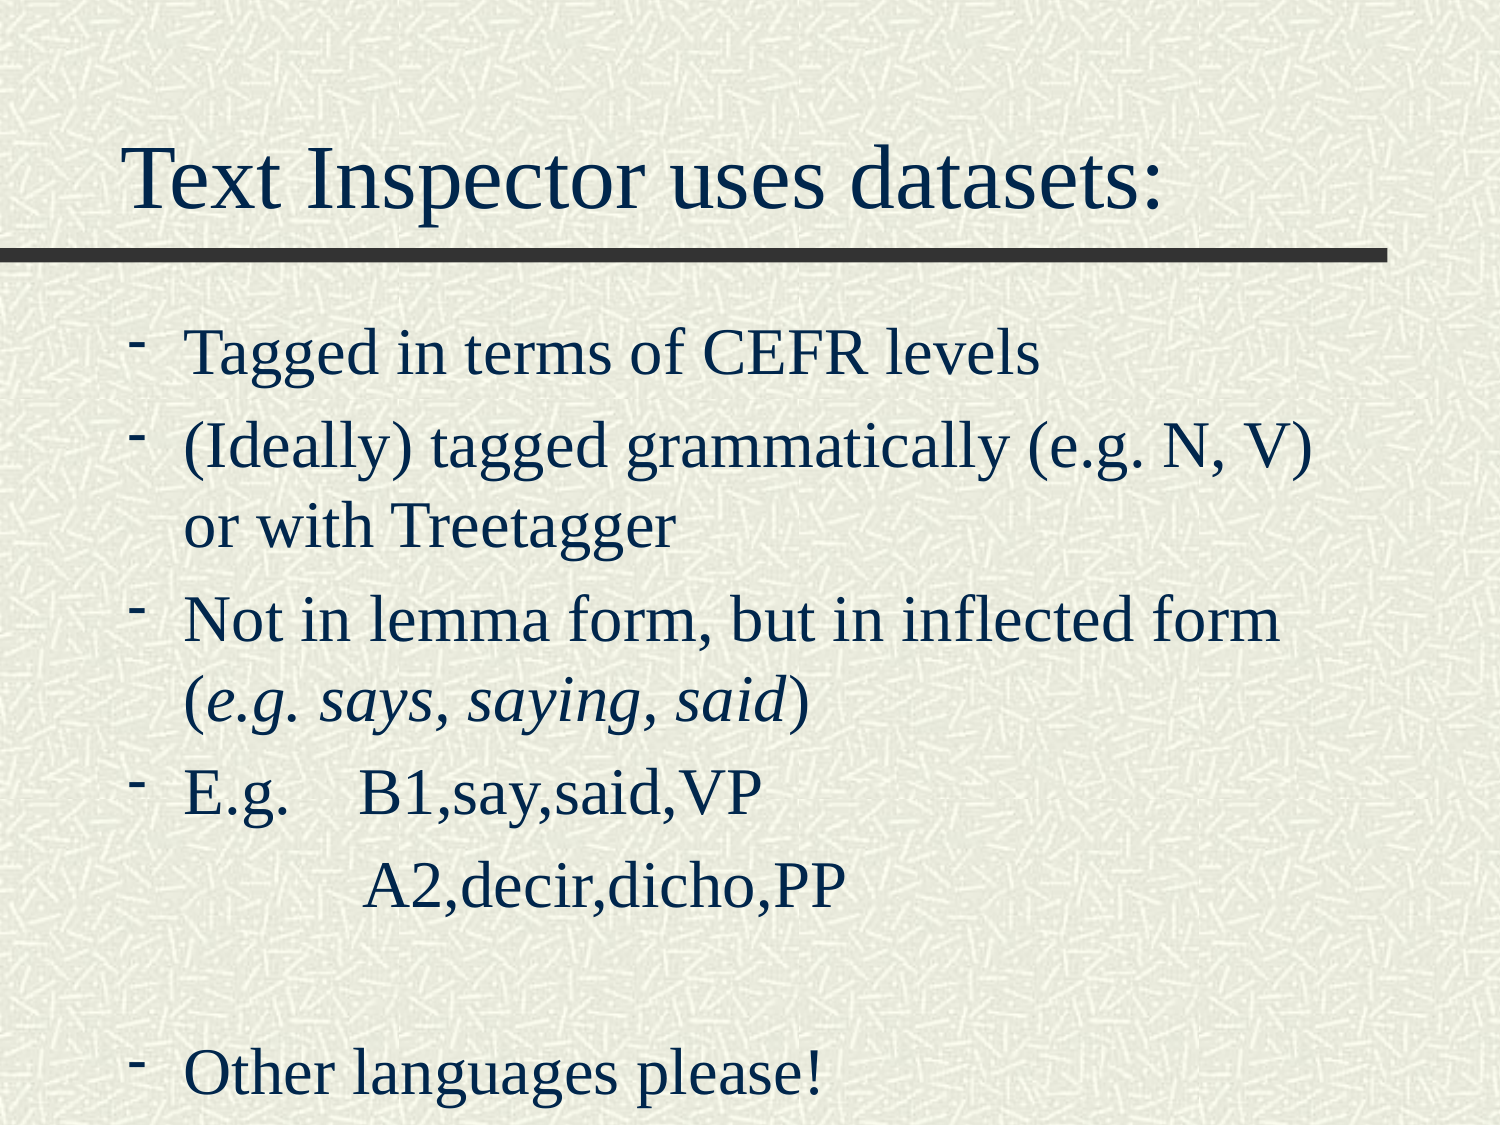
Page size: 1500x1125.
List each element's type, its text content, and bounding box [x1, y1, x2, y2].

title Text Inspector uses datasets: [105, 46, 1455, 235]
list Tagged in terms of CEFR levels (Ideally) tagged grammatically (e.g. N, V) or with Treetagger Not in lemma form, but in inflected form (e.g. says, saying, said) E.g. B1,say,said,VP A2,decir,dicho,PP Other languages please! [112, 300, 1388, 988]
picture [0, 0, 1500, 1125]
